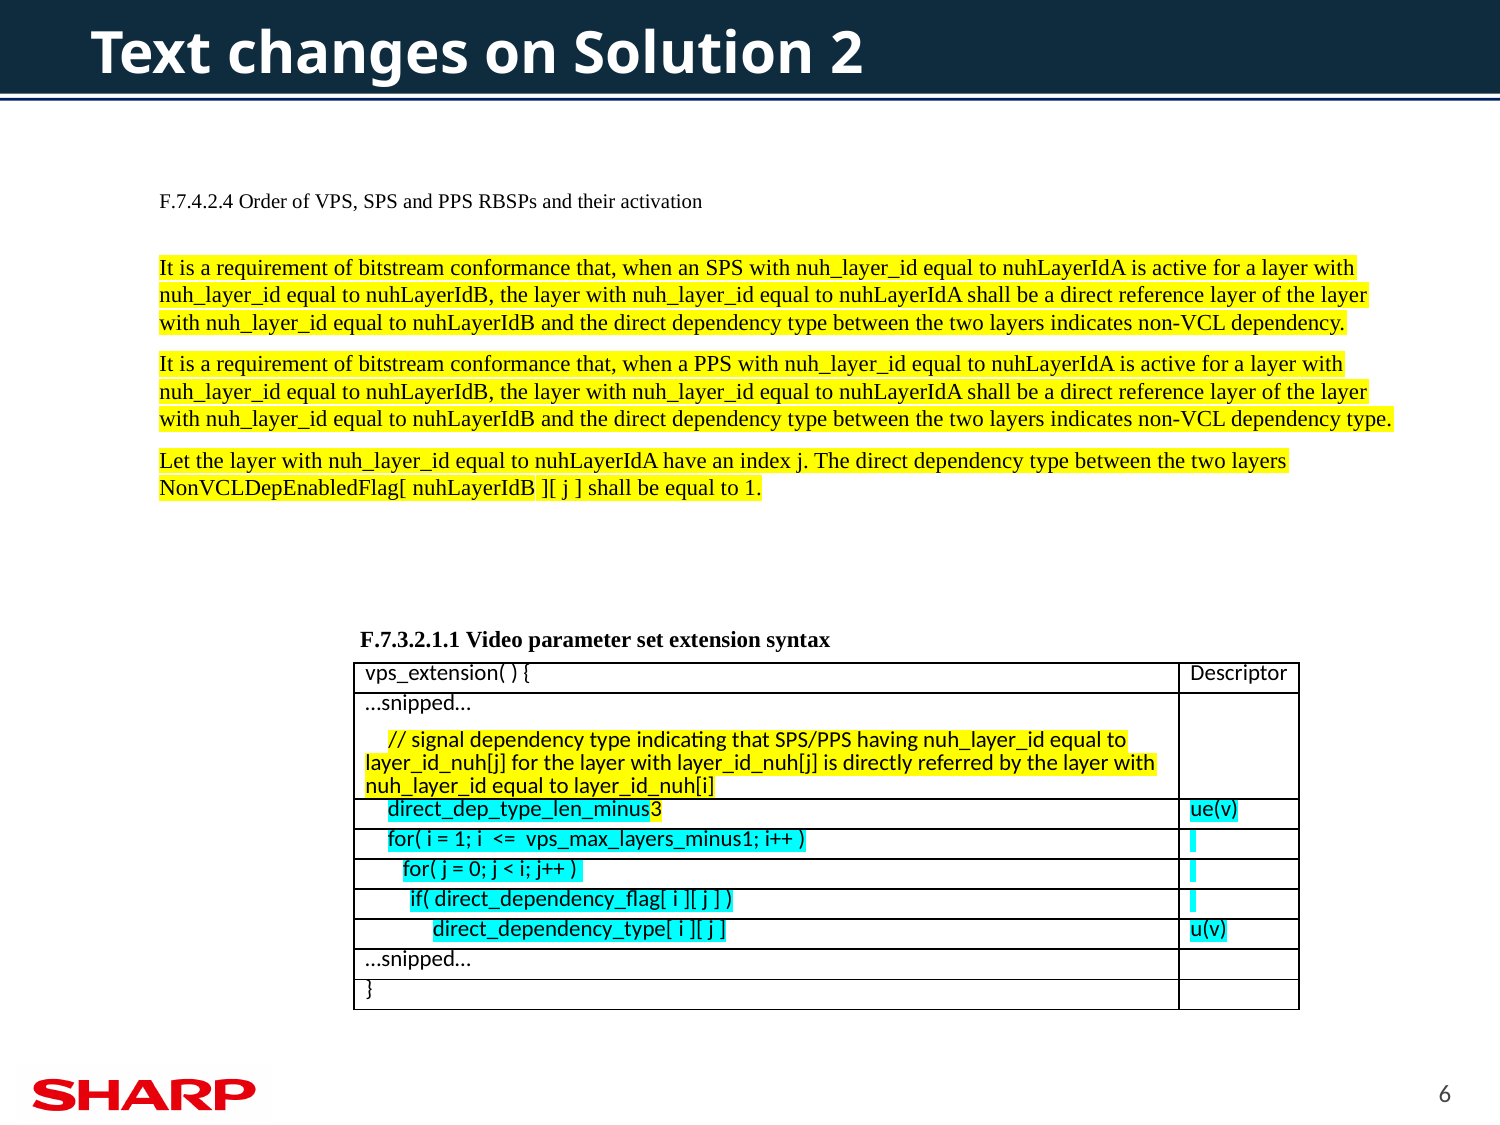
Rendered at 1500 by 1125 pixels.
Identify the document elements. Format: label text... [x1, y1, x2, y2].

table_cell u(v) [1180, 920, 1298, 948]
table_cell direct_dep_type_len_minus3 [355, 800, 1178, 828]
table_cell [1180, 890, 1298, 918]
picture [159, 181, 1100, 220]
table_cell direct_dependency_type[ i ][ j ] [355, 920, 1178, 948]
table_cell …snipped… [355, 950, 1178, 979]
table_cell [1180, 694, 1298, 798]
picture [359, 605, 1301, 659]
slide_number 6 [1345, 1062, 1467, 1108]
title Text changes on Solution 2 [74, 15, 1426, 85]
table_cell …snipped… // signal dependency type indicating that SPS/PPS having nuh_layer_id equal to layer_id_nuh[j] for the layer with layer_id_nuh[j] is directly referred by the layer with nuh_layer_id equal to layer_id_nuh[i] [355, 694, 1178, 798]
table_cell } [355, 980, 1178, 1009]
table_cell for( i = 1; i <= vps_max_layers_minus1; i++ ) [355, 830, 1178, 858]
table_cell [1180, 860, 1298, 888]
table_cell [1180, 980, 1298, 1009]
text_box It is a requirement of bitstream conformance that, when an SPS with nuh_layer_id equal to nuhLayerIdA is active for a layer with nuh_layer_id equal to nuhLayerIdB, the layer with nuh_layer_id equal to nuhLayerIdA shall be a direct reference layer of the layer with nuh_layer_id equal to nuhLayerIdB and the direct dependency type between the two layers indicates non-VCL dependency. It is a requirement of bitstream conformance that, when a PPS with nuh_layer_id equal to nuhLayerIdA is active for a layer with nuh_layer_id equal to nuhLayerIdB, the layer with nuh_layer_id equal to nuhLayerIdA shall be a direct reference layer of the layer with nuh_layer_id equal to nuhLayerIdB and the direct dependency type between the two layers indicates non-VCL dependency type. Let the layer with nuh_layer_id equal to nuhLayerIdA have an index j. The direct dependency type between the two layers NonVCLDepEnabledFlag[ nuhLayerIdB ][ j ] shall be equal to 1. [144, 244, 1424, 508]
table_cell for( j = 0; j < i; j++ ) [355, 860, 1178, 888]
table_cell [1180, 950, 1298, 979]
table_header vps_extension( ) { [355, 664, 1178, 692]
table_header Descriptor [1180, 668, 1298, 692]
table_cell if( direct_dependency_flag[ i ][ j ] ) [355, 890, 1178, 918]
picture [17, 1064, 271, 1125]
table_cell ue(v) [1180, 800, 1298, 828]
table_cell [1180, 830, 1298, 858]
